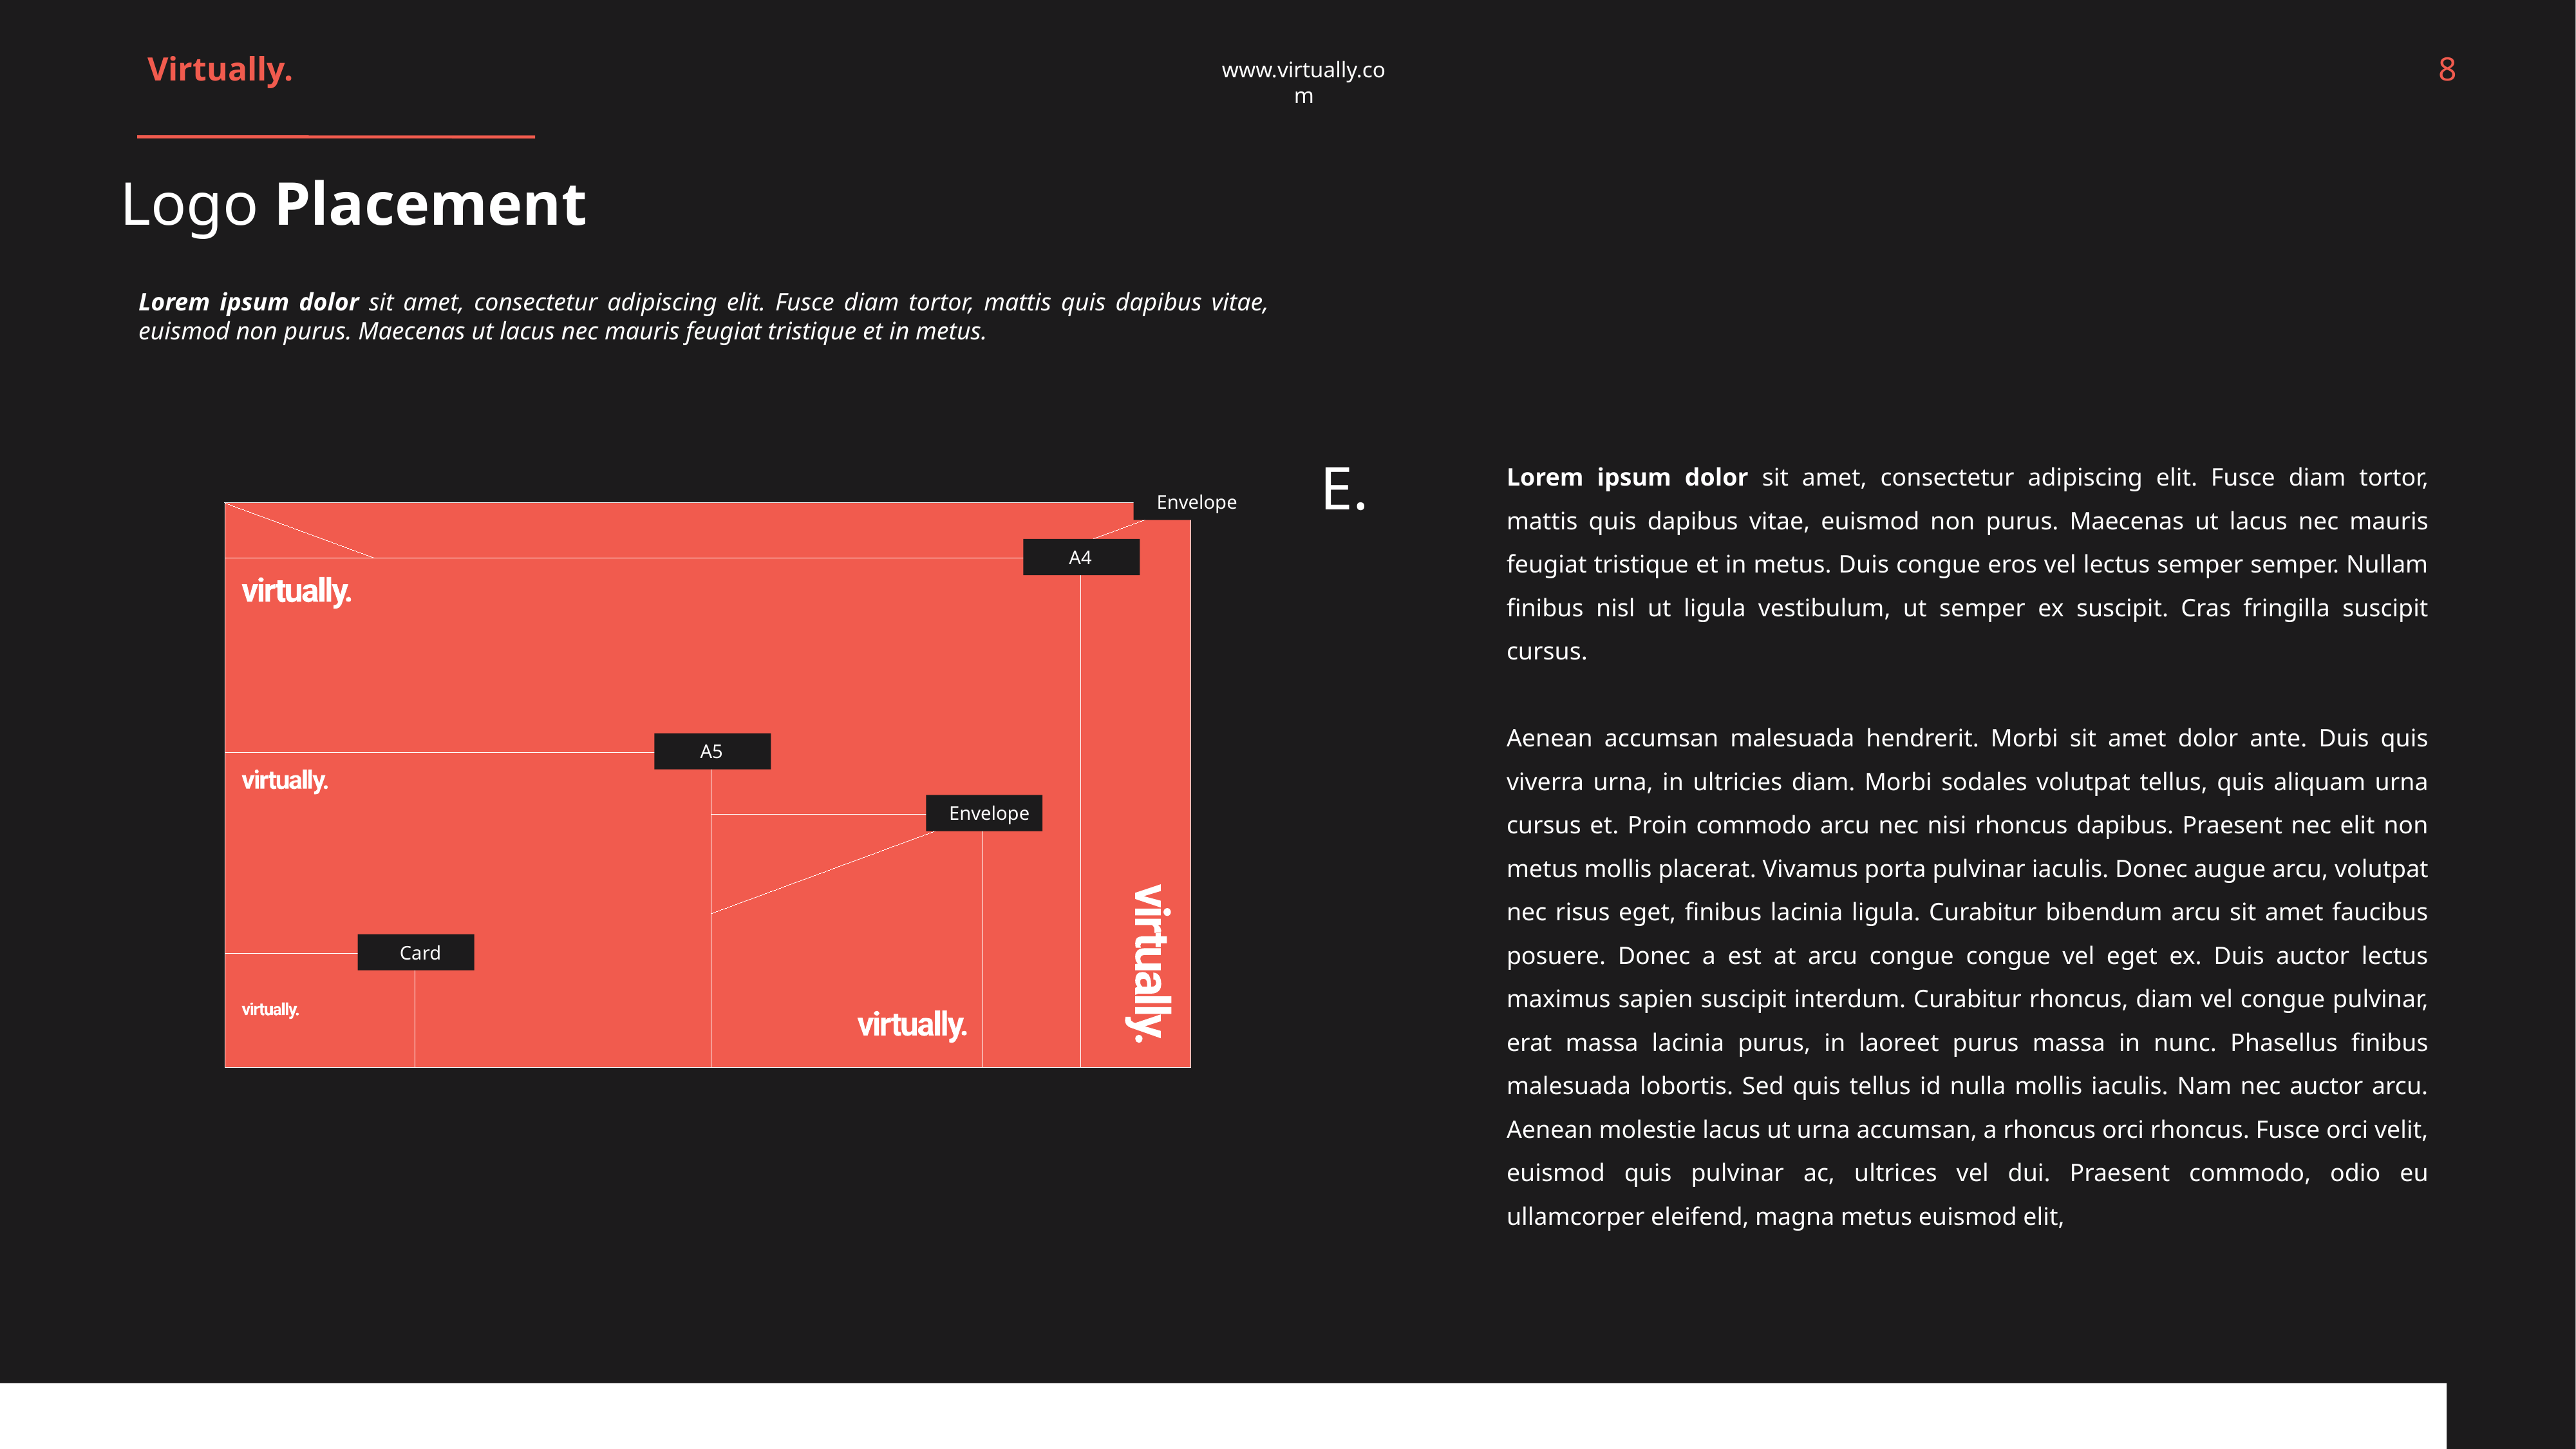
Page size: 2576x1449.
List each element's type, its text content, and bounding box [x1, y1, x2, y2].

text_box E. [1320, 450, 1377, 522]
text_box [303, 769, 307, 789]
text_box [1023, 538, 1140, 576]
text_box Envelope [949, 801, 1030, 824]
text_box [1135, 972, 1161, 995]
text_box Envelope [1156, 490, 1237, 513]
text_box [225, 502, 1191, 1068]
text_box [241, 775, 259, 789]
text_box [357, 934, 475, 971]
text_box [1135, 884, 1161, 916]
text_box [225, 953, 415, 1068]
text_box [0, 0, 2576, 1449]
text_box [935, 1010, 941, 1036]
text_box [254, 769, 259, 773]
text_box [942, 1010, 964, 1043]
text_box [711, 814, 983, 1068]
text_box [241, 1002, 285, 1016]
text_box [881, 1014, 934, 1036]
text_box [1133, 484, 1250, 520]
text_box [874, 1010, 880, 1016]
text_box [225, 752, 711, 1068]
text_box [1163, 908, 1171, 916]
text_box [308, 769, 326, 795]
text_box Card [399, 940, 442, 963]
text_box [326, 576, 348, 609]
text_box 8 [2438, 48, 2458, 87]
text_box [961, 1030, 967, 1036]
text_box Virtually. [147, 48, 294, 87]
text_box Lorem ipsum dolor sit amet, consectetur adipiscing elit. Fusce diam tortor, mattis quis dapibus vitae, euismod non purus. Maecenas ut lacus nec mauris feugiat tristique et in metus. [129, 281, 1280, 350]
text_box [1135, 918, 1167, 971]
text_box [346, 596, 352, 602]
text_box [926, 795, 1043, 831]
text_box www.virtually.com [1203, 51, 1405, 113]
text_box [323, 785, 328, 790]
text_box [258, 577, 264, 582]
text_box [857, 1018, 879, 1036]
text_box [260, 772, 302, 790]
text_box [225, 558, 1081, 1068]
text_box A4 [1069, 545, 1092, 569]
text_box [265, 580, 301, 603]
text_box [654, 733, 771, 770]
text_box [1135, 996, 1172, 1003]
text_box [319, 576, 324, 602]
text_box [1135, 1034, 1143, 1043]
text_box [1125, 1007, 1172, 1039]
text_box Lorem ipsum dolor sit amet, consectetur adipiscing elit. Fusce diam tortor, mattis quis dapibus vitae, euismod non purus. Maecenas ut lacus nec mauris feugiat tristique et in metus. Duis congue eros vel lectus semper semper. Nullam finibus nisl ut ligula vestibulum, ut semper ex suscipit. Cras fringilla suscipit cursus. Aenean accumsan malesuada hendrerit. Morbi sit amet dolor ante. Duis quis viverra urna, in ultricies diam. Morbi sodales volutpat tellus, quis aliquam urna cursus et. Proin commodo arcu nec nisi rhoncus dapibus. Praesent nec elit non metus mollis placerat. Vivamus porta pulvinar iaculis. Donec augue arcu, volutpat nec risus eget, finibus lacinia ligula. Curabitur bibendum arcu sit amet faucibus posuere. Donec a est at arcu congue congue vel eget ex. Duis auctor lectus maximus sapien suscipit interdum. Curabitur rhoncus, diam vel congue pulvinar, erat massa lacinia purus, in laoreet purus massa in nunc. Phasellus finibus malesuada lobortis. Sed quis tellus id nulla mollis iaculis. Nam nec auctor arcu. Aenean molestie lacus ut urna accumsan, a rhoncus orci rhoncus. Fusce orci velit, euismod quis pulvinar ac, ultrices vel dui. Praesent commodo, odio eu ullamcorper eleifend, magna metus euismod elit, [1497, 442, 2439, 1159]
text_box A5 [700, 739, 723, 762]
text_box [0, 1383, 2447, 1449]
text_box [286, 1002, 297, 1019]
text_box [241, 584, 263, 602]
text_box [302, 584, 319, 603]
text_box Logo Placement [120, 166, 588, 237]
